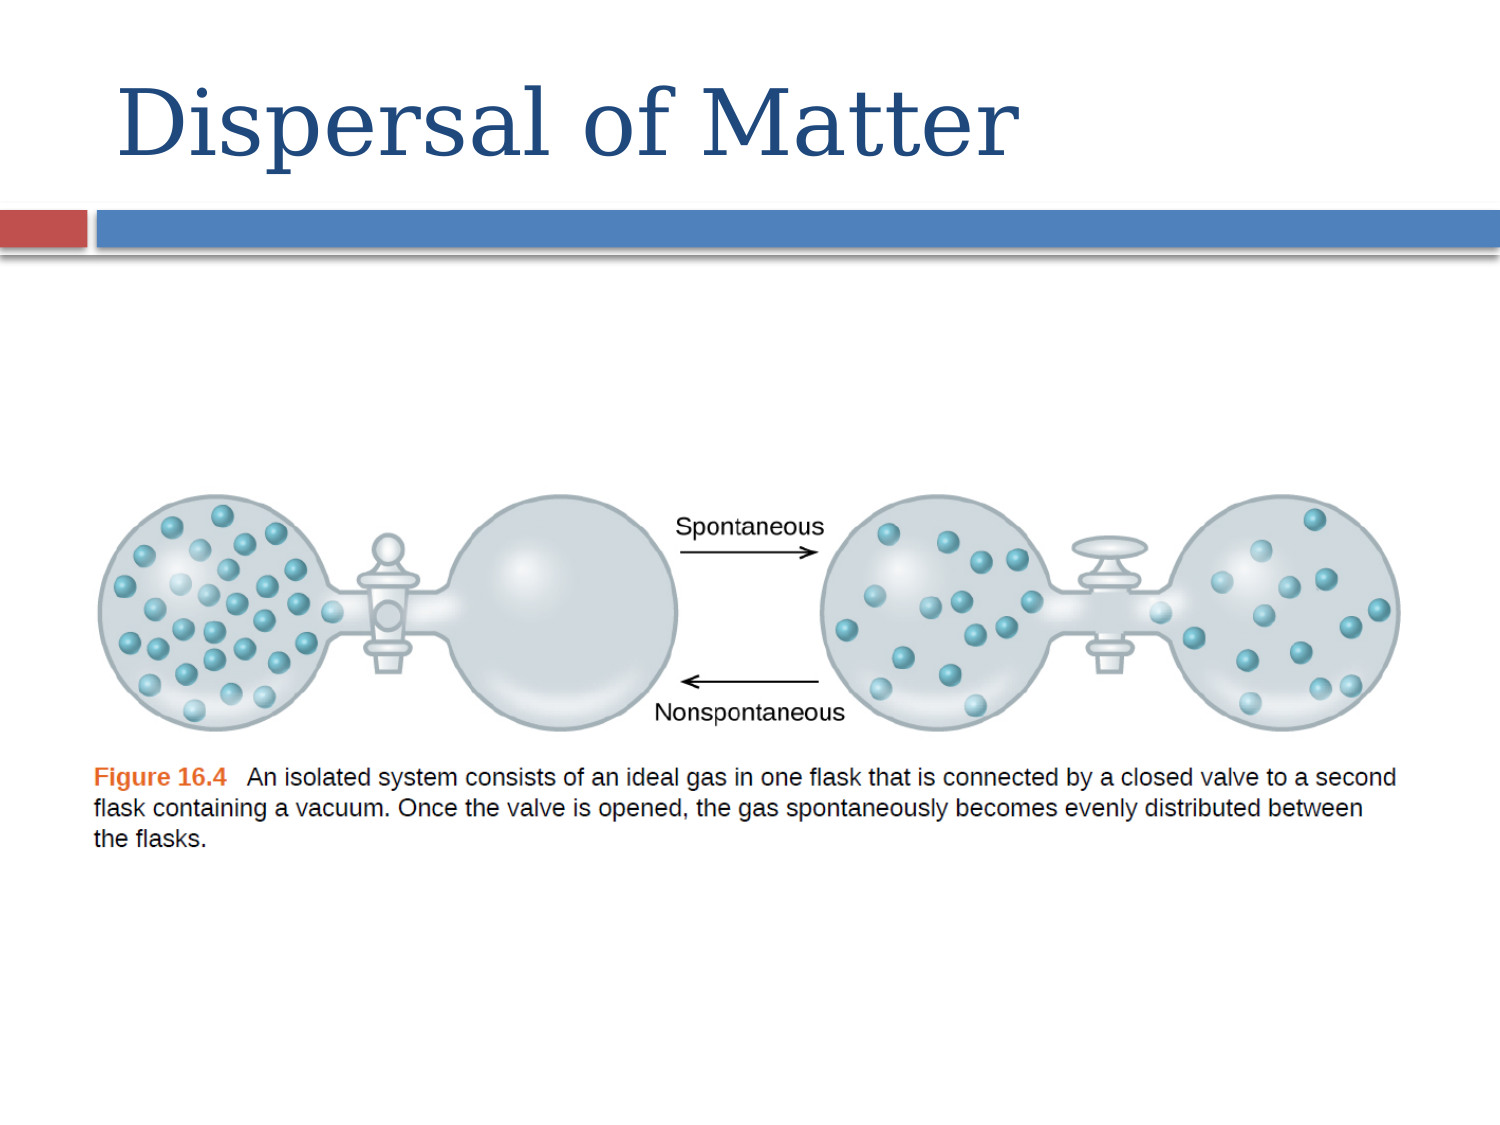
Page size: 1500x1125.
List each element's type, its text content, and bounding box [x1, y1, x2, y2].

title Dispersal of Matter [100, 37, 1438, 200]
picture [79, 473, 1421, 863]
